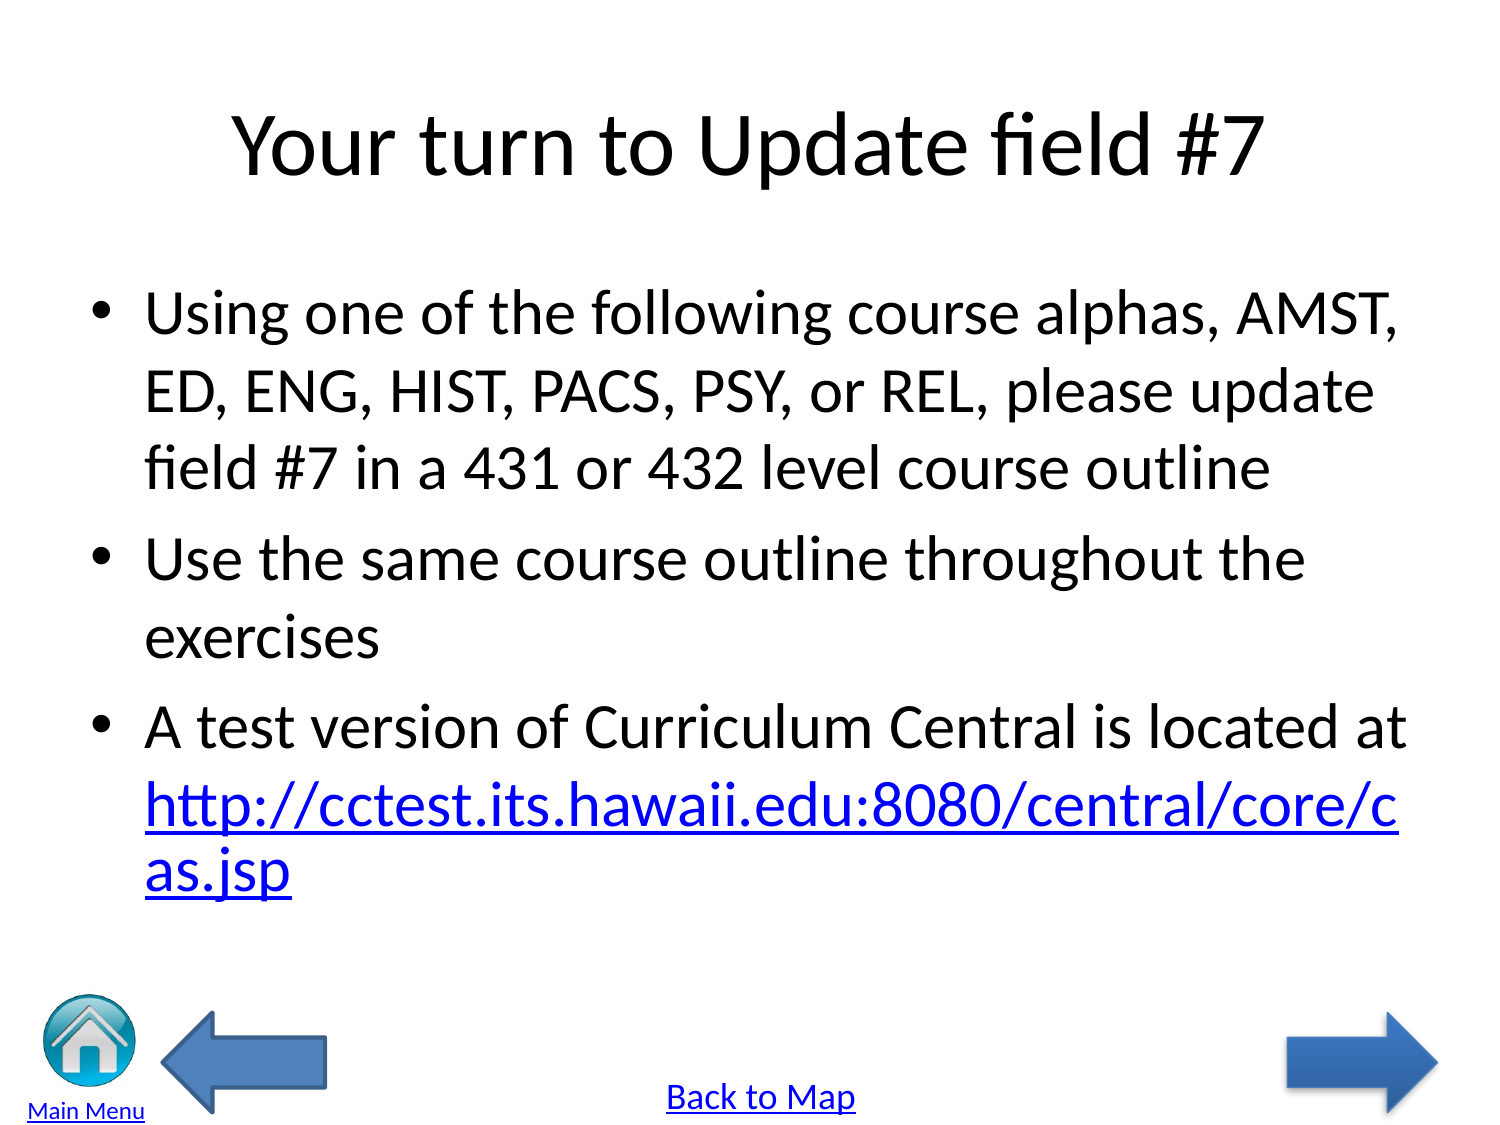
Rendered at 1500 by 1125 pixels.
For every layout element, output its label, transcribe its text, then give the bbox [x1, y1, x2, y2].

list Using one of the following course alphas, AMST, ED, ENG, HIST, PACS, PSY, or REL, please update field #7 in a 431 or 432 level course outline Use the same course outline throughout the exercises A test version of Curriculum Central is located athttp://cctest.its.hawaii.edu:8080/central/core/cas.jsp [75, 262, 1425, 1005]
picture [37, 987, 141, 1091]
title Your turn to Update field #7 [75, 45, 1425, 233]
text_box Back to Map [651, 1064, 871, 1125]
